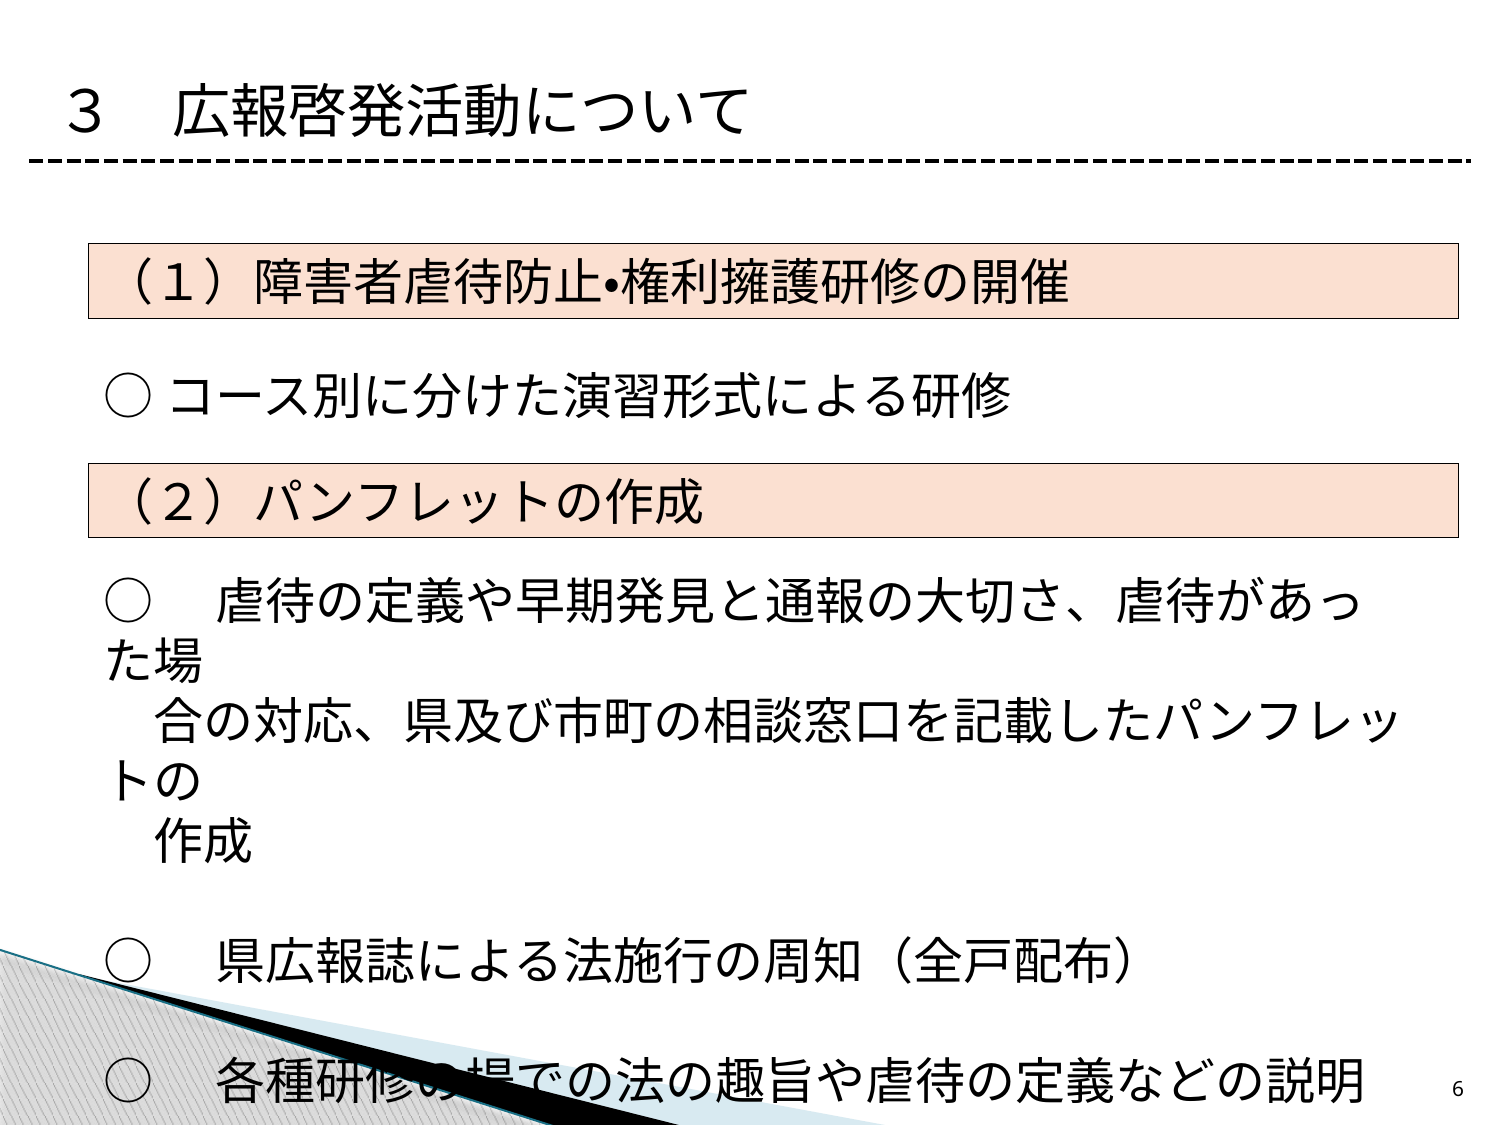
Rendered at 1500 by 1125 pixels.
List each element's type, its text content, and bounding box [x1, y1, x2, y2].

text_box ○ 虐待の定義や早期発見と通報の大切さ、虐待があった場 合の対応、県及び市町の相談窓口を記載したパンフレットの 作成 ○ 県広報誌による法施行の周知（全戸配布） ○ 各種研修の場での法の趣旨や虐待の定義などの説明 [88, 562, 1424, 1118]
slide_number 6 [1418, 1051, 1479, 1112]
text_box （１）障害者虐待防止・権利擁護研修の開催 [88, 243, 1459, 319]
text_box （２）パンフレットの作成 [88, 463, 1459, 538]
text_box ○コース別に分けた演習形式による研修 [88, 356, 1436, 432]
text_box ３ 広報啓発活動について [41, 66, 1400, 152]
